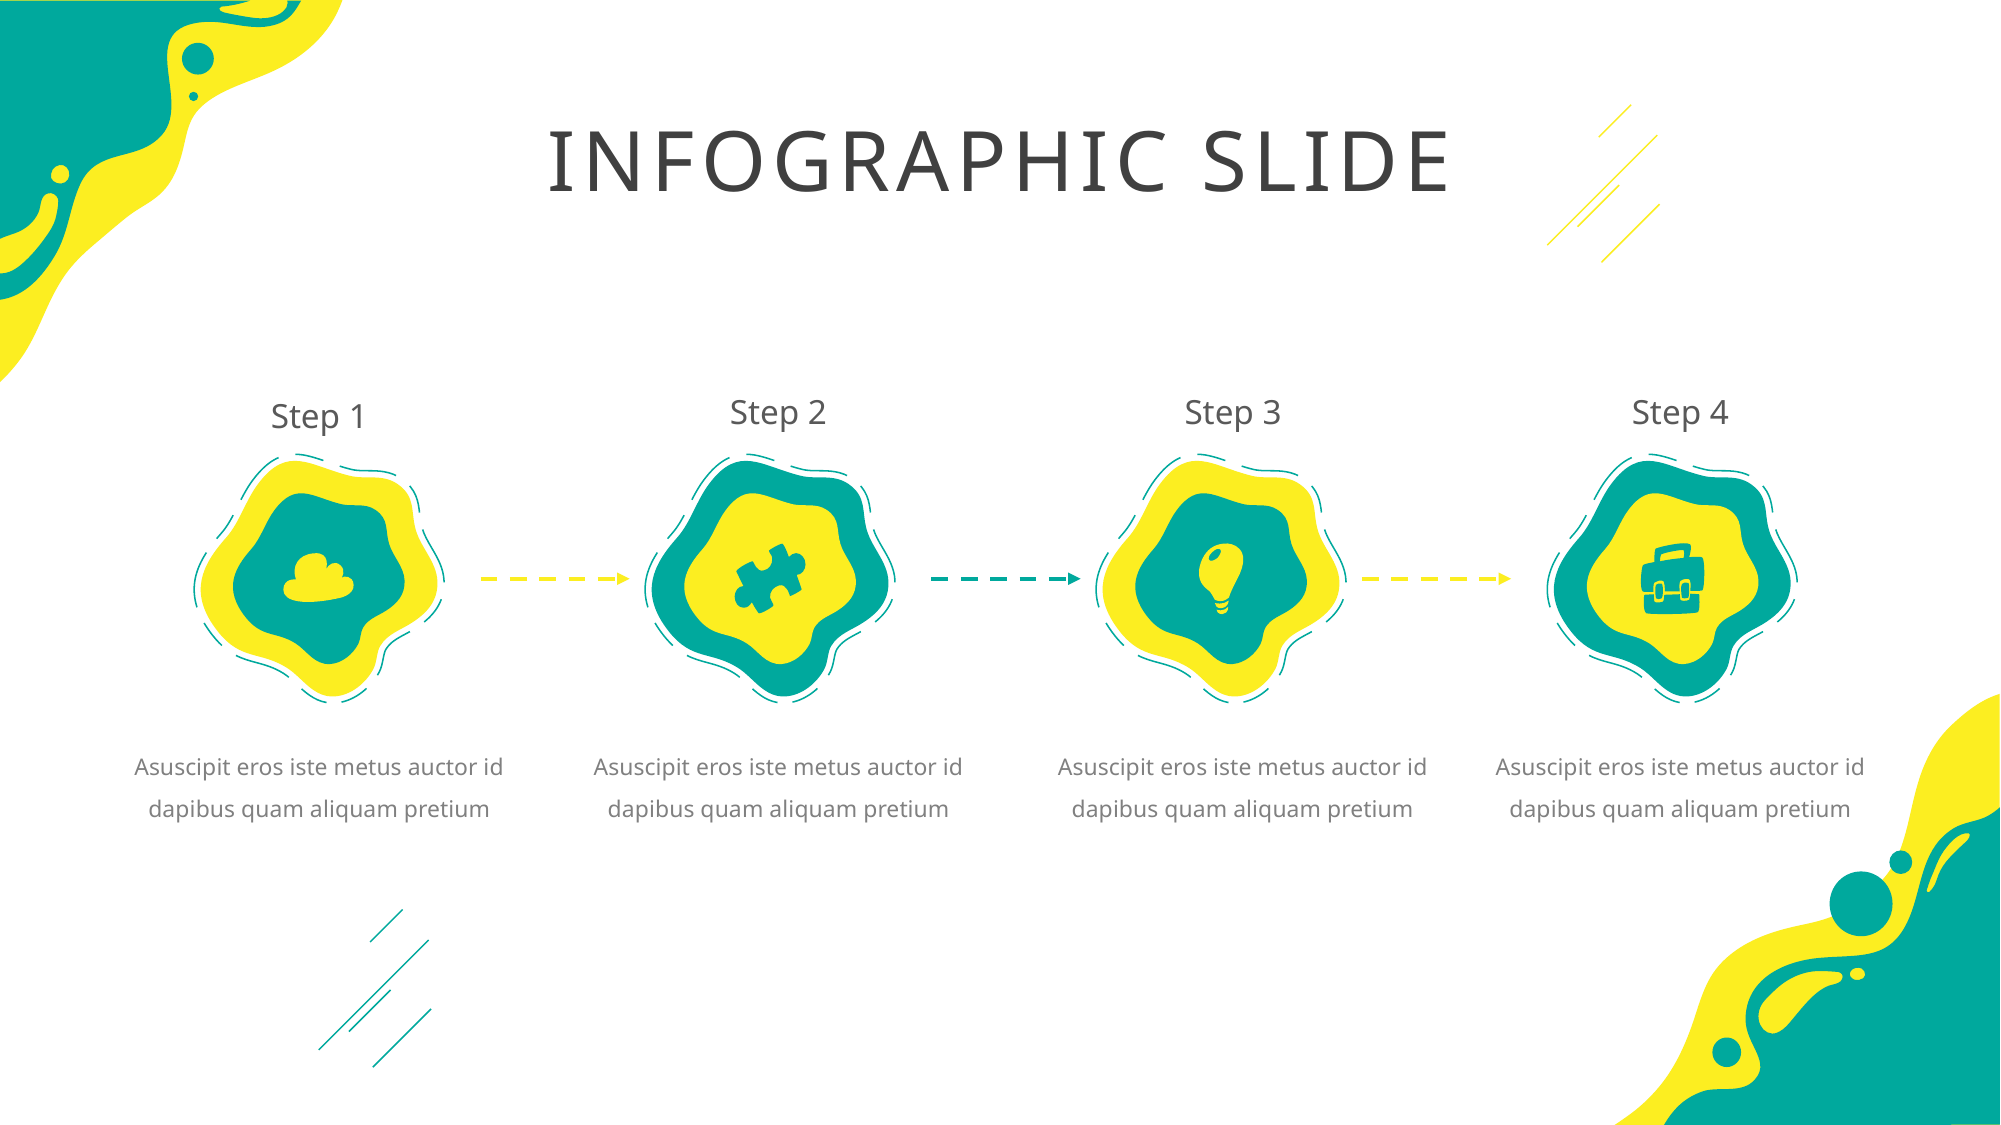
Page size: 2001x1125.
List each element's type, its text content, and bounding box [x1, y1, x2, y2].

text_box [283, 553, 354, 602]
text_box [1614, 693, 2000, 1125]
text_box INFOGRAPHIC SLIDE [547, 107, 1453, 208]
text_box [232, 493, 405, 665]
text_box [734, 543, 806, 614]
text_box [1586, 493, 1759, 665]
text_box Step 4 [1616, 371, 1745, 432]
text_box [651, 460, 889, 697]
text_box Asuscipit eros iste metus auctor id dapibus quam aliquam pretium [1484, 739, 1877, 822]
text_box [0, 0, 343, 383]
text_box [1553, 460, 1791, 697]
text_box [1640, 543, 1705, 615]
text_box Step 1 [255, 374, 384, 435]
text_box [1102, 460, 1340, 697]
text_box [1663, 807, 2000, 1125]
text_box Asuscipit eros iste metus auctor id dapibus quam aliquam pretium [582, 739, 975, 822]
text_box [0, 0, 302, 300]
text_box [684, 493, 856, 665]
text_box [1135, 493, 1307, 665]
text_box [1547, 104, 1660, 263]
text_box [1096, 454, 1346, 703]
text_box Step 3 [1169, 371, 1298, 432]
text_box Step 2 [714, 371, 843, 432]
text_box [318, 909, 432, 1068]
text_box [1547, 454, 1798, 703]
text_box Asuscipit eros iste metus auctor id dapibus quam aliquam pretium [1046, 739, 1439, 822]
text_box [1198, 543, 1244, 615]
text_box [645, 454, 895, 703]
text_box Asuscipit eros iste metus auctor id dapibus quam aliquam pretium [123, 739, 516, 822]
text_box [194, 454, 445, 703]
